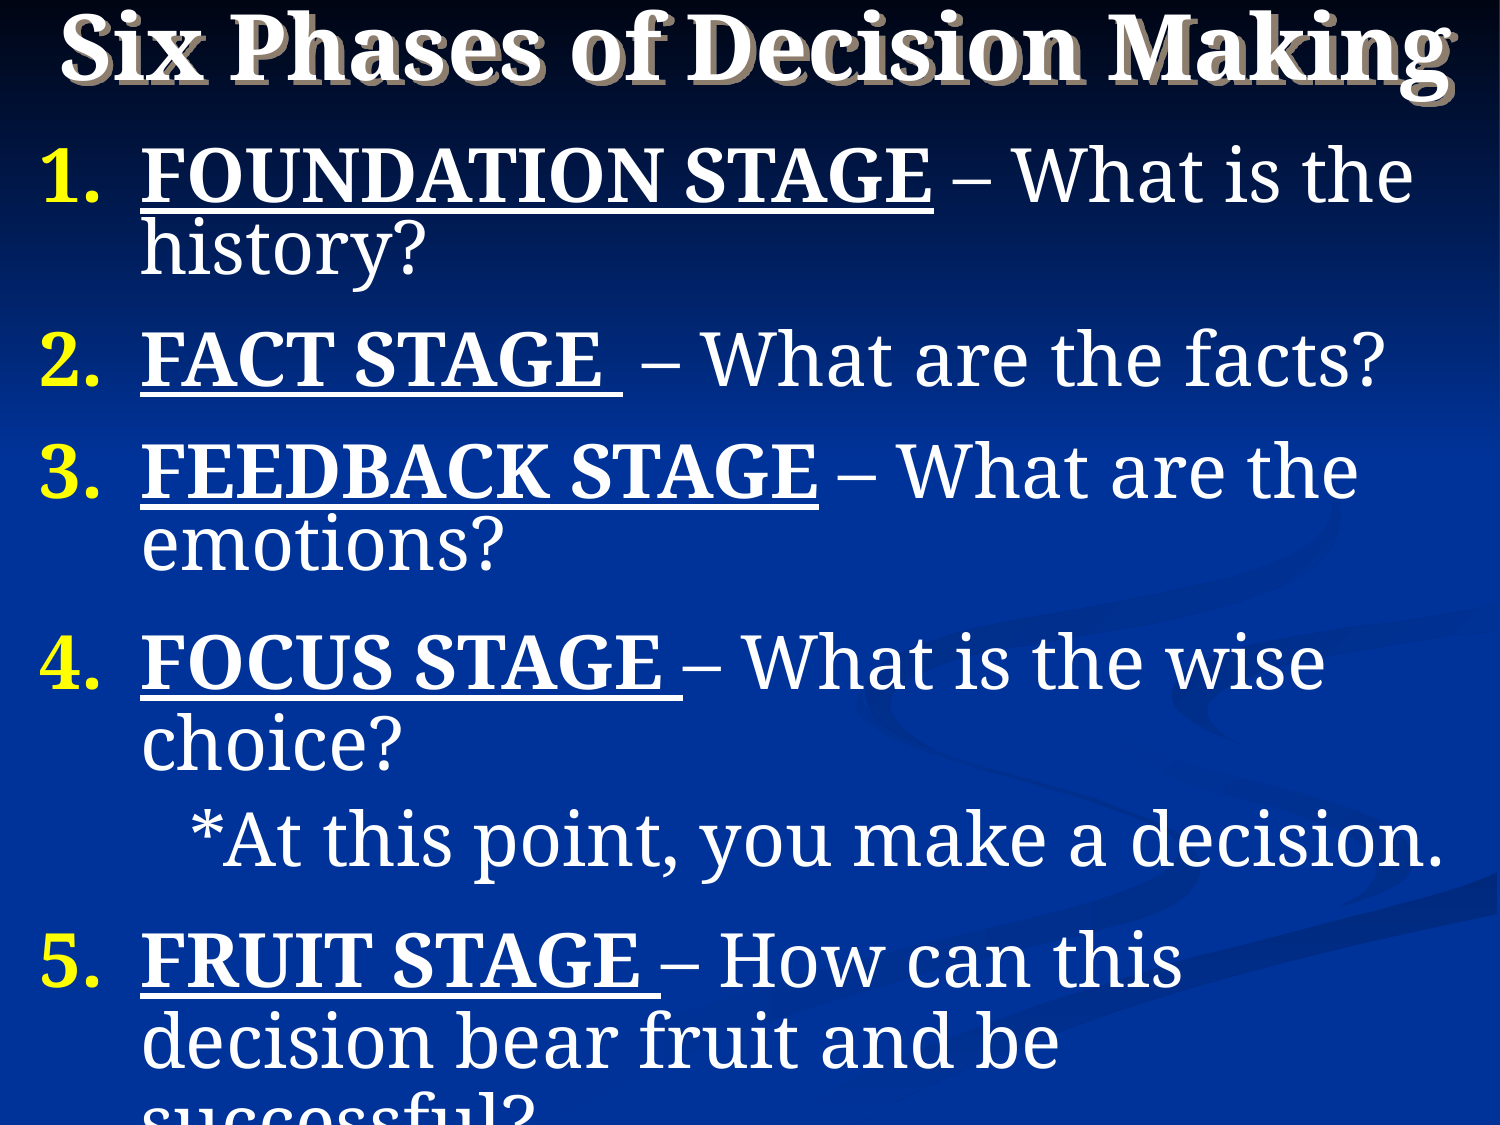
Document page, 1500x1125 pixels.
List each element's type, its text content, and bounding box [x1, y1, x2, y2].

list FOUNDATION STAGE – What is the history? FACT STAGE – What are the facts? FEEDBACK STAGE – What are the emotions? FOCUS STAGE – What is the wise choice? *At this point, you make a decision. FRUIT STAGE – How can this decision bear fruit and be successful? [24, 201, 1463, 851]
title Six Phases of Decision Making [24, 0, 1488, 201]
